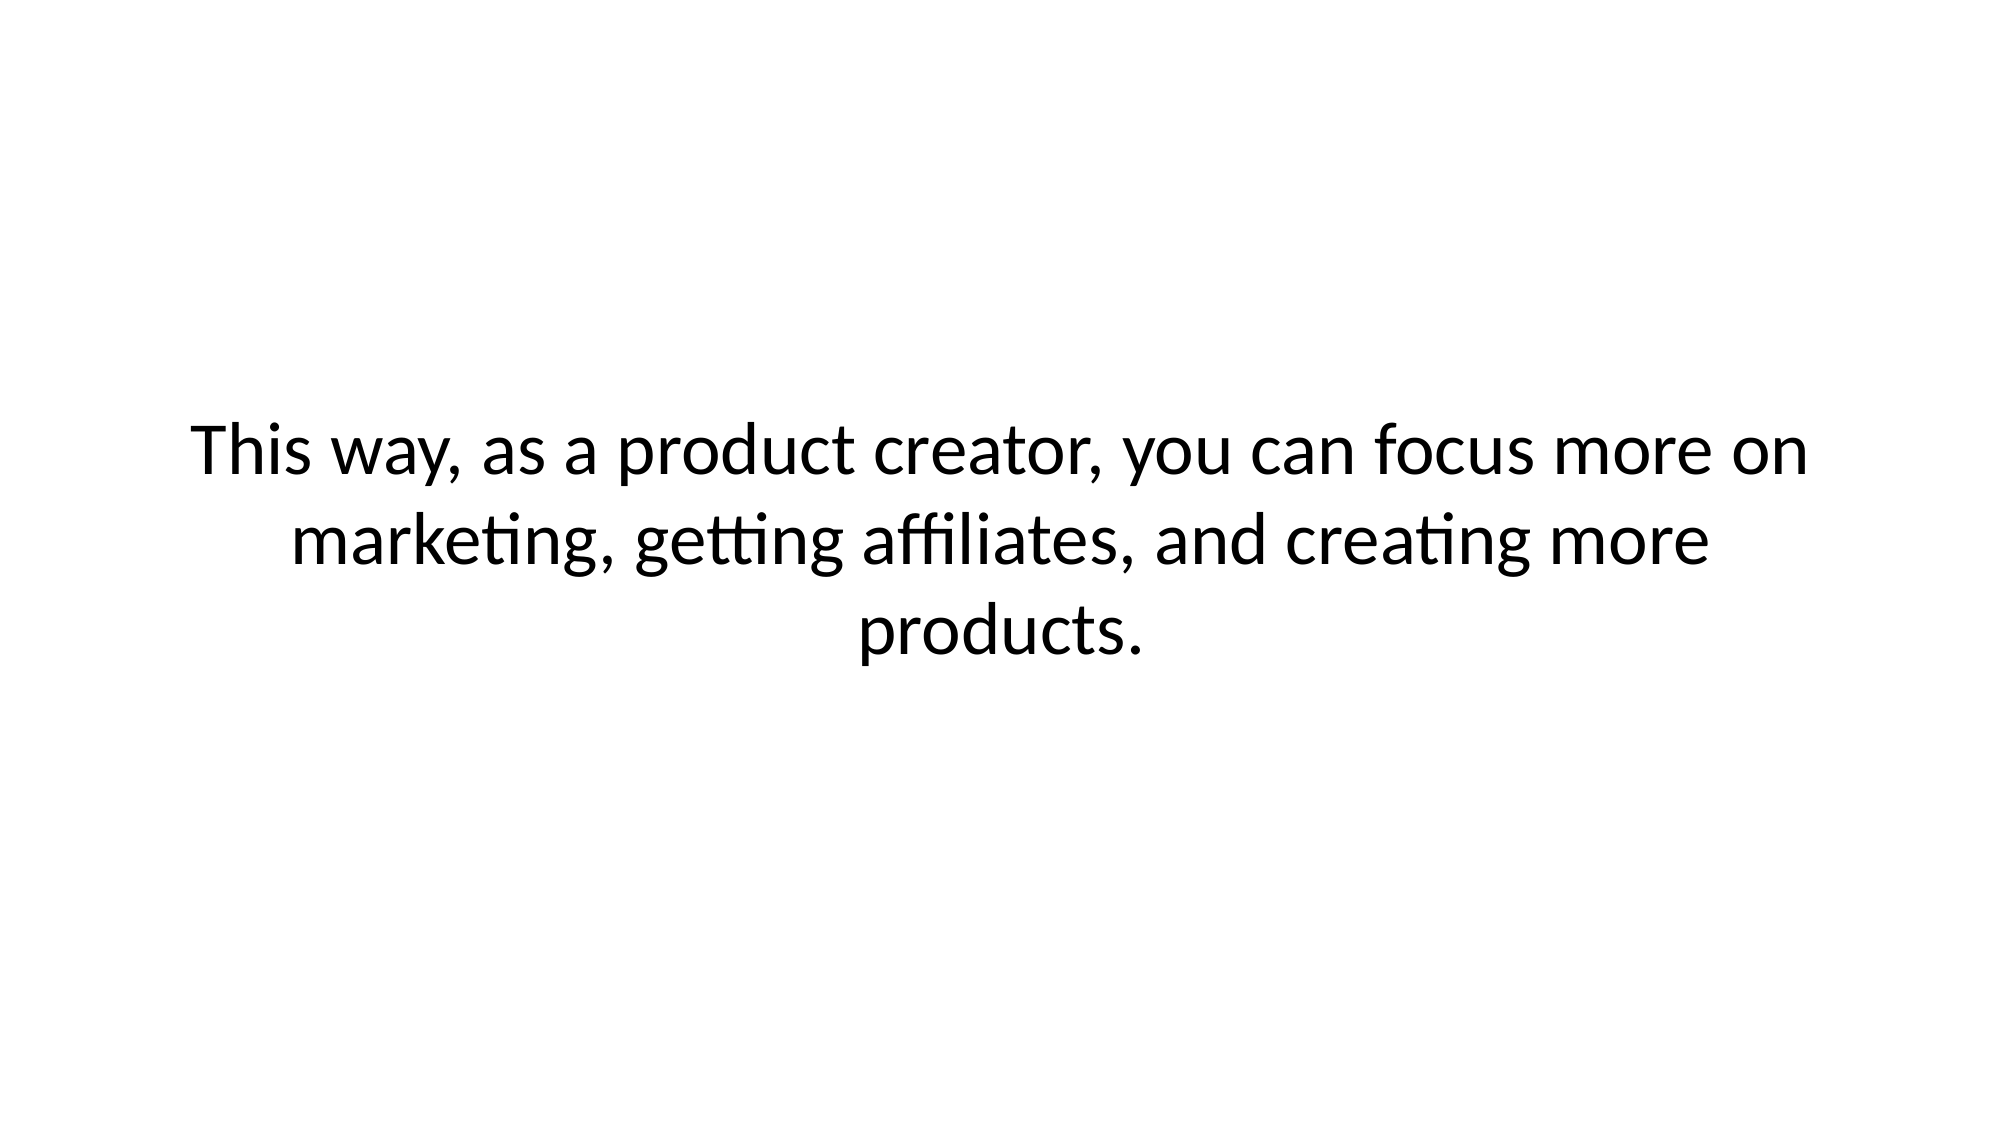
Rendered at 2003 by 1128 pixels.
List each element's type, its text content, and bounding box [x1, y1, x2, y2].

title This way, as a product creator, you can focus more on marketing, getting affiliates, and creating more products. [149, 287, 1853, 782]
